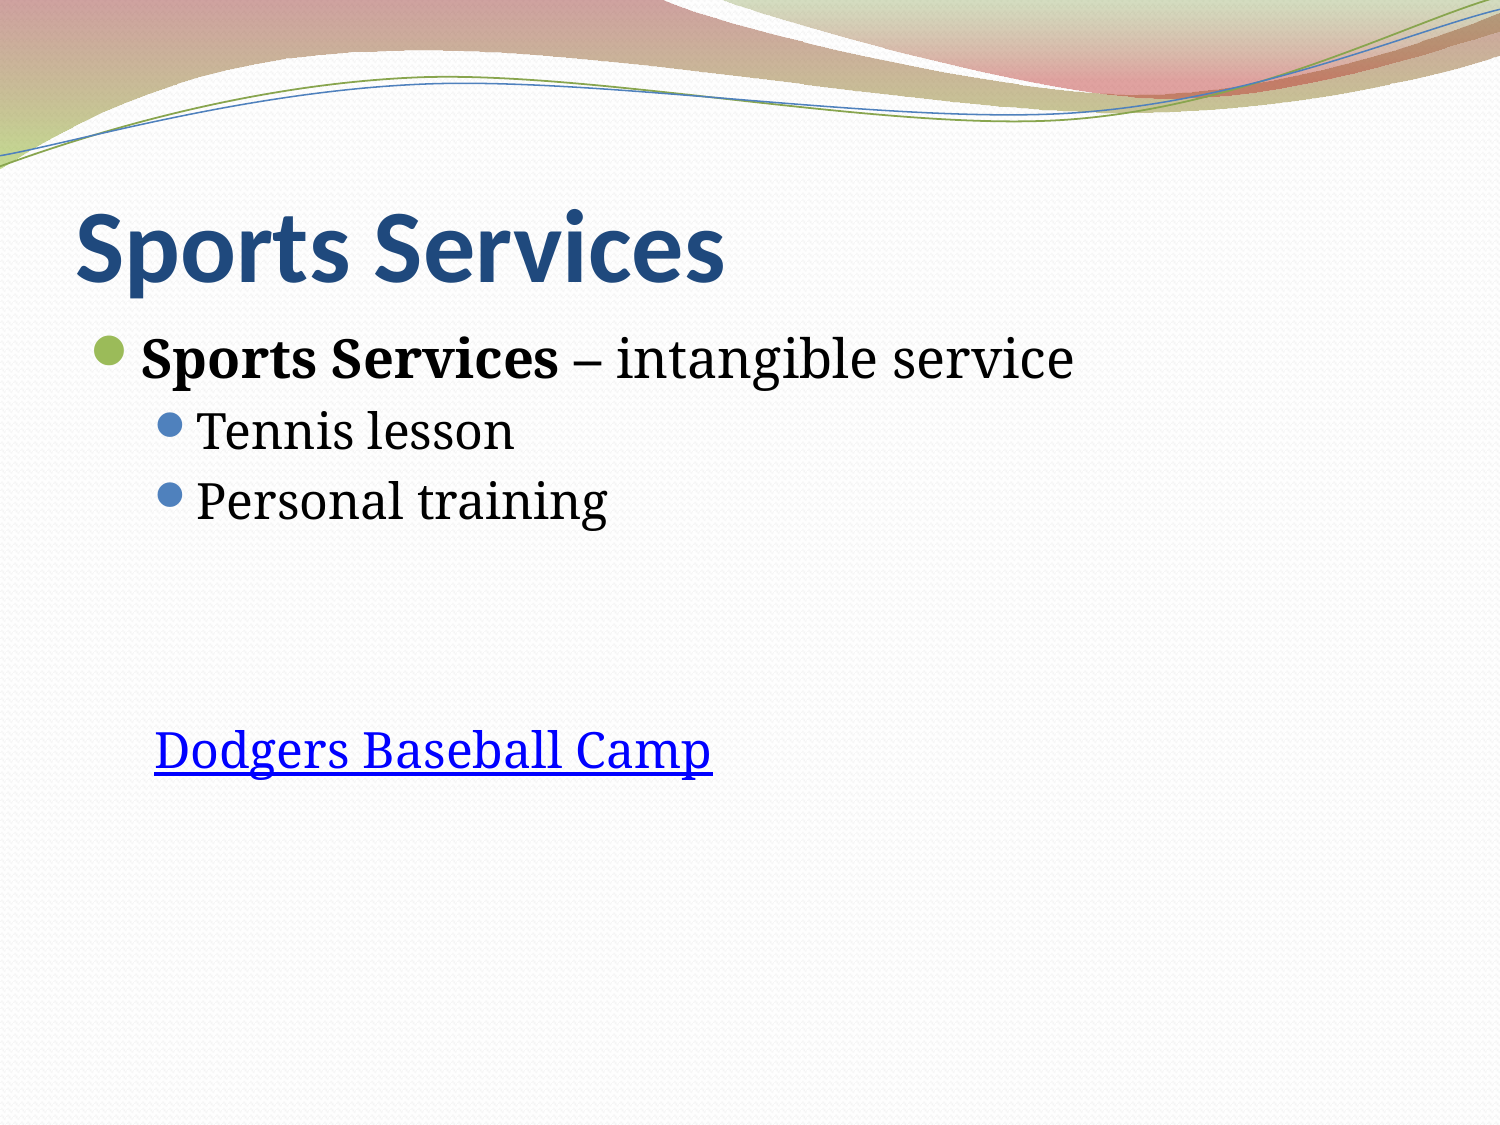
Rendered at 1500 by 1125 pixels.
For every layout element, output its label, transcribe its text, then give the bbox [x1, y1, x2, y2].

list Sports Services – intangible service Tennis lesson Personal training Dodgers Baseball Camp [75, 317, 1425, 1038]
title Sports Services [75, 115, 1425, 303]
